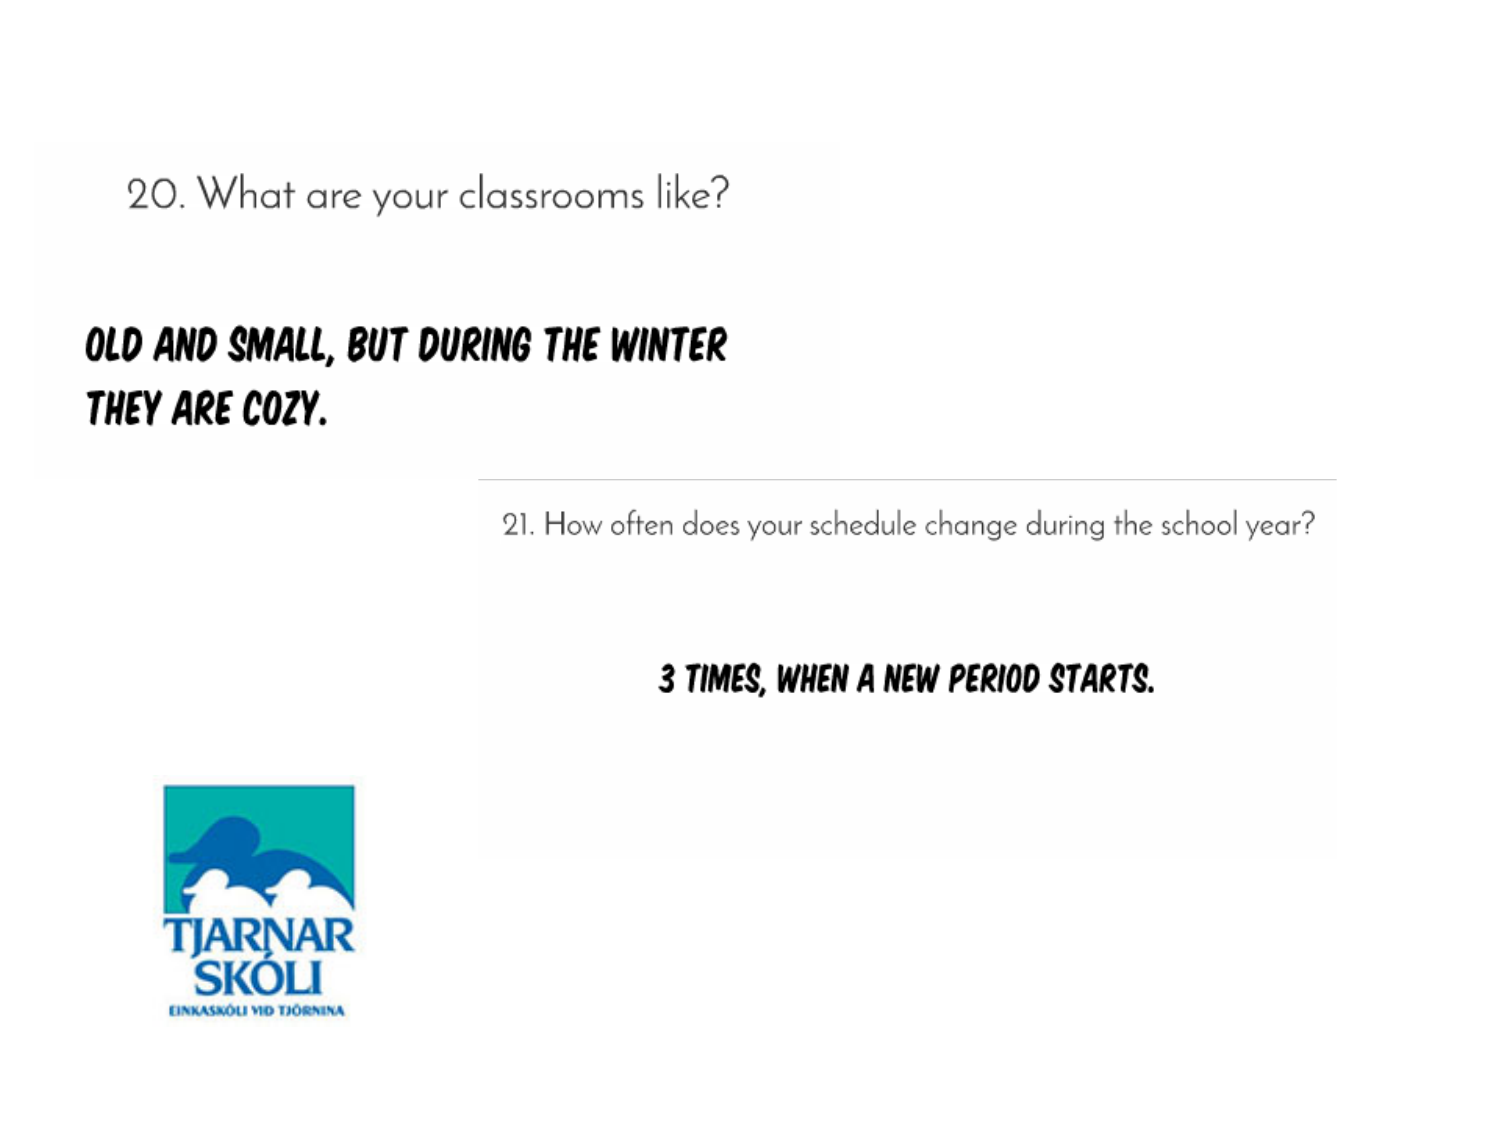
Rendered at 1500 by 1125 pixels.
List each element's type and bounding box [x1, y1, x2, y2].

picture [88, 774, 416, 1027]
picture [34, 142, 1337, 859]
